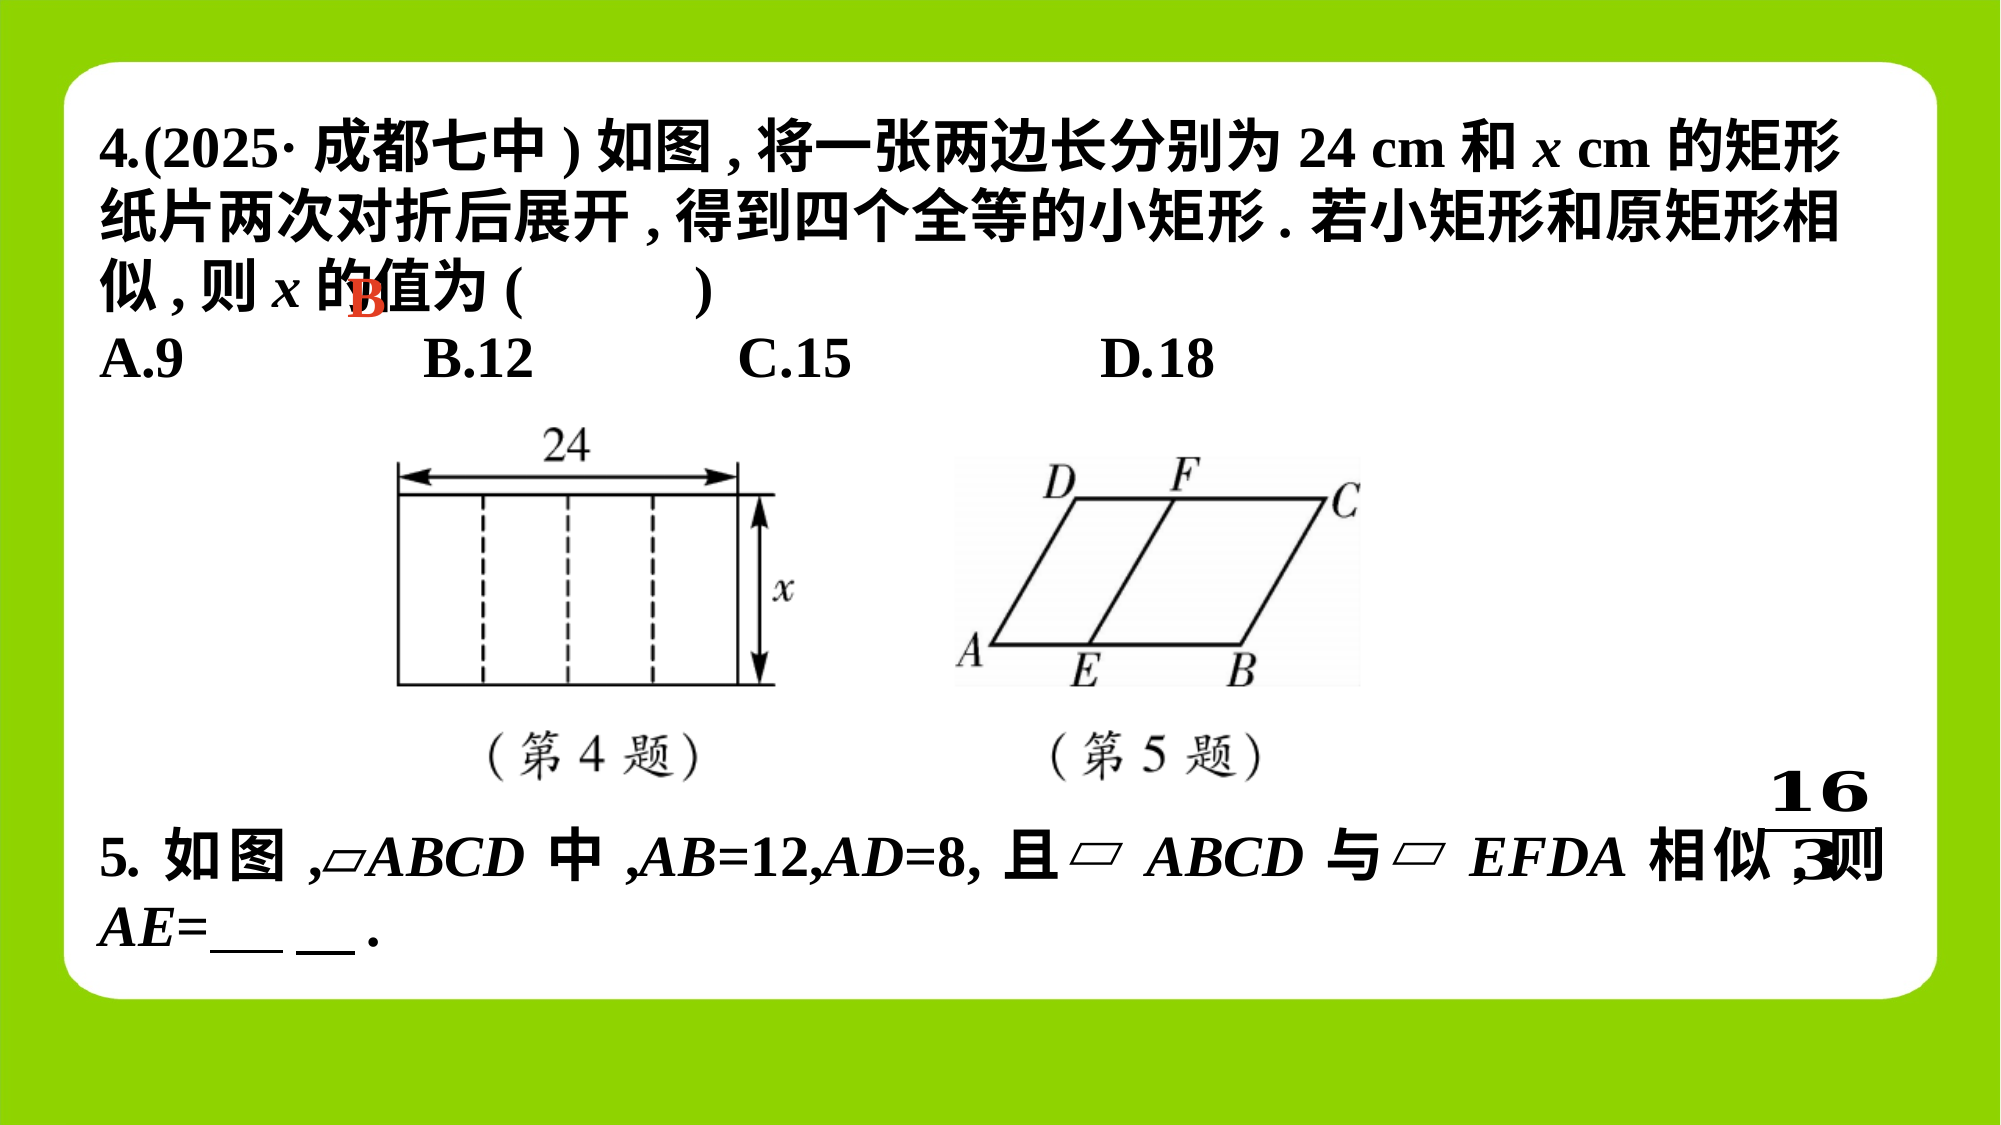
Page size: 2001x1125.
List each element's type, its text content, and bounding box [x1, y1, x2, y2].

text_box 4.(2025·成都七中)如图,将一张两边长分别为24 cm和x cm的矩形纸片两次对折后展开,得到四个全等的小矩形.若小矩形和原矩形相似,则x的值为( ) A.9 B.12 C.15 D.18 [84, 101, 1857, 397]
text_box B [332, 251, 404, 337]
text_box 5.如图,▱ABCD中,AB=12,AD=8,且▱ABCD与▱EFDA相似,则AE= . [84, 810, 1916, 966]
picture [0, 0, 2001, 1125]
